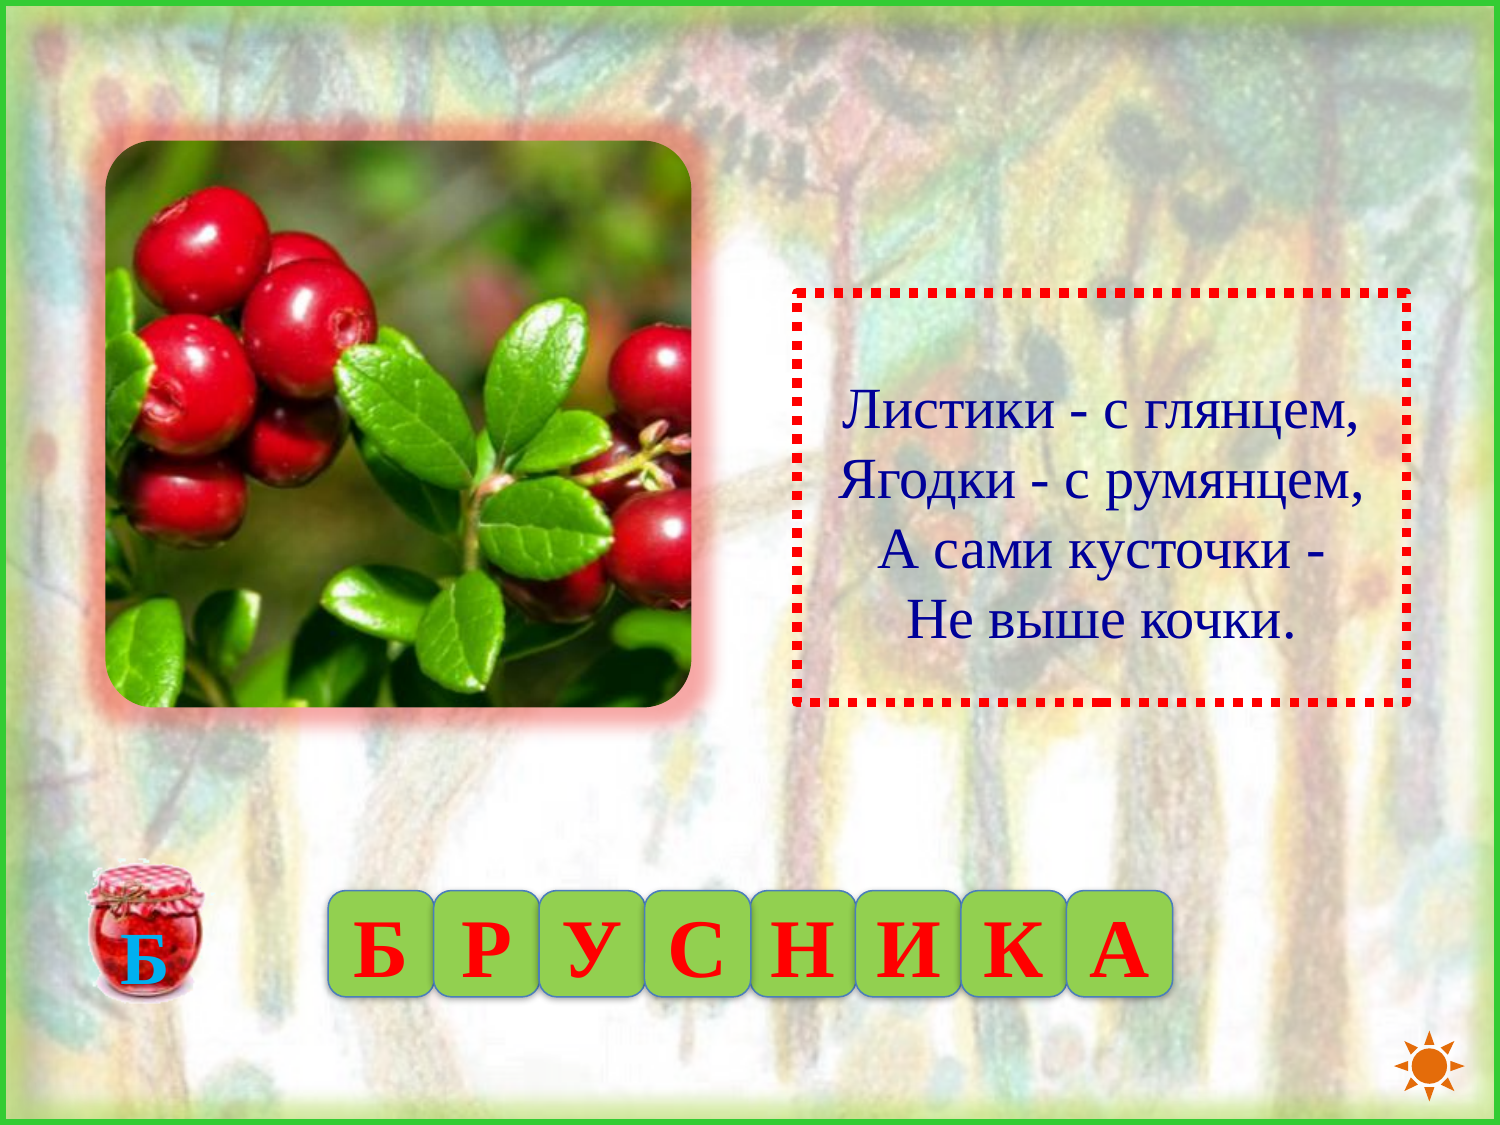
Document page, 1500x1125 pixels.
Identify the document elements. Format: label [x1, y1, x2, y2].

text_box [46, 843, 226, 1022]
picture [105, 140, 692, 708]
text_box [1391, 1028, 1467, 1104]
text_box [0, 0, 1500, 1125]
